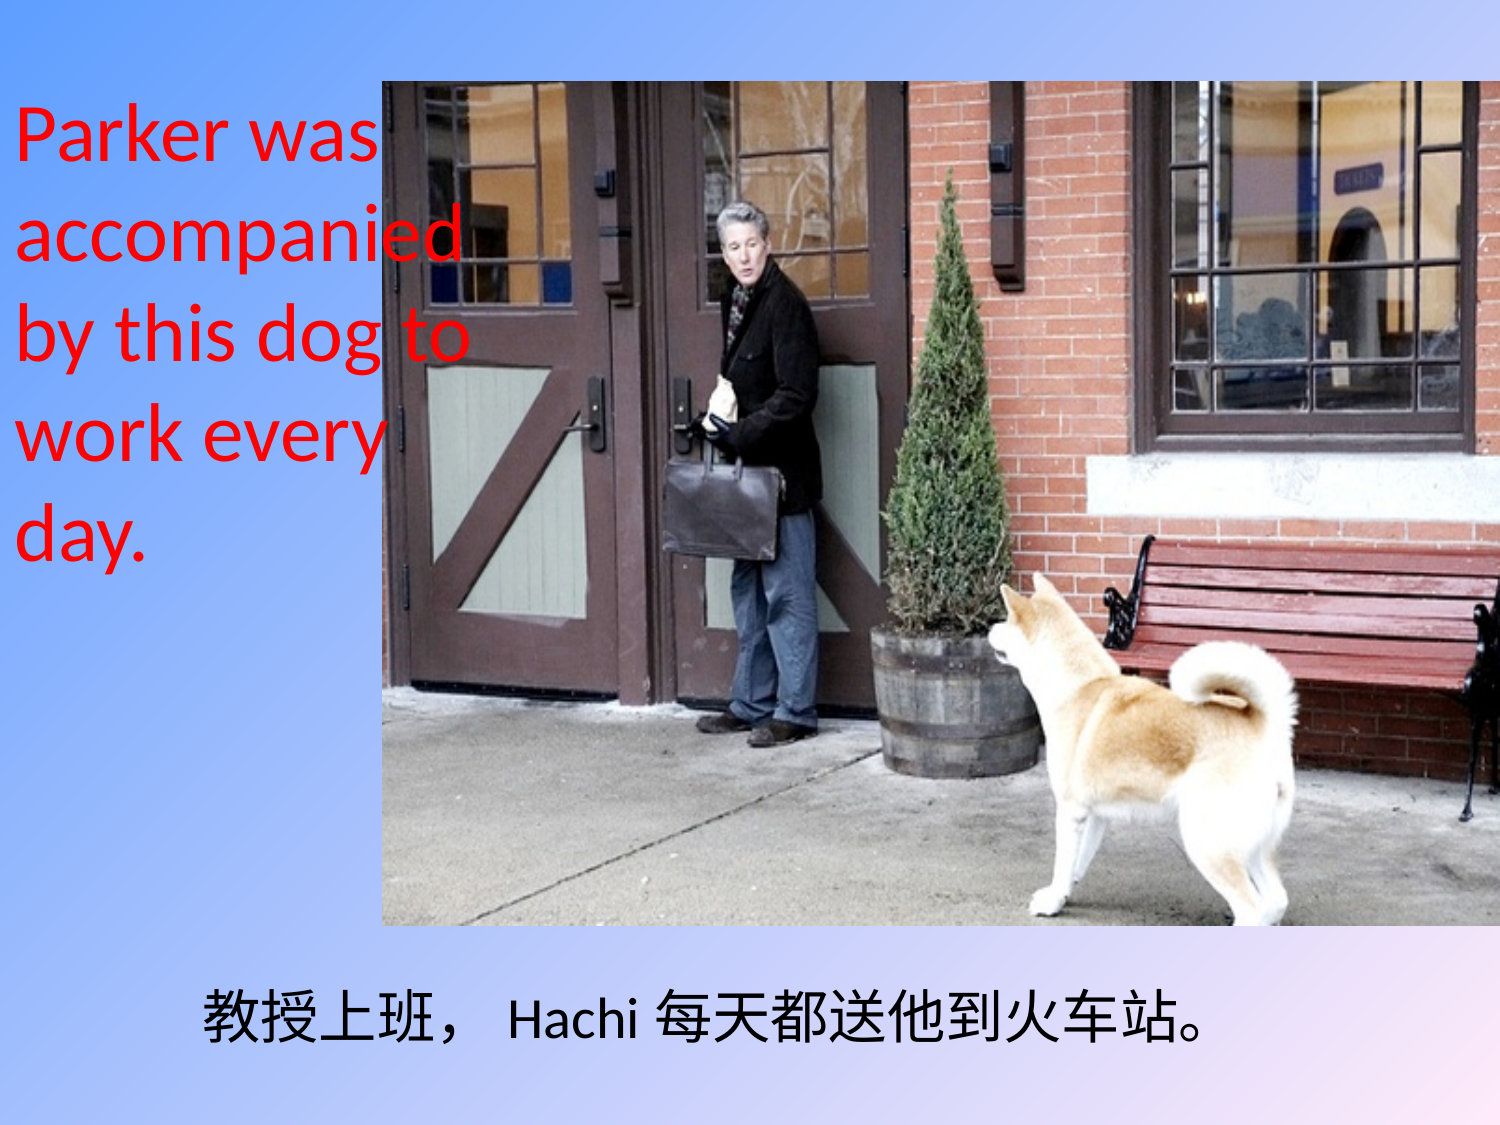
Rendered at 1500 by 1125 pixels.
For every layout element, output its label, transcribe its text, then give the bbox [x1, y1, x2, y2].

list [381, 81, 1500, 926]
text_box 教授上班，Hachi每天都送他到火车站。 [187, 972, 1254, 1058]
text_box Parker was accompanied by this dog to work every day. [0, 70, 504, 585]
